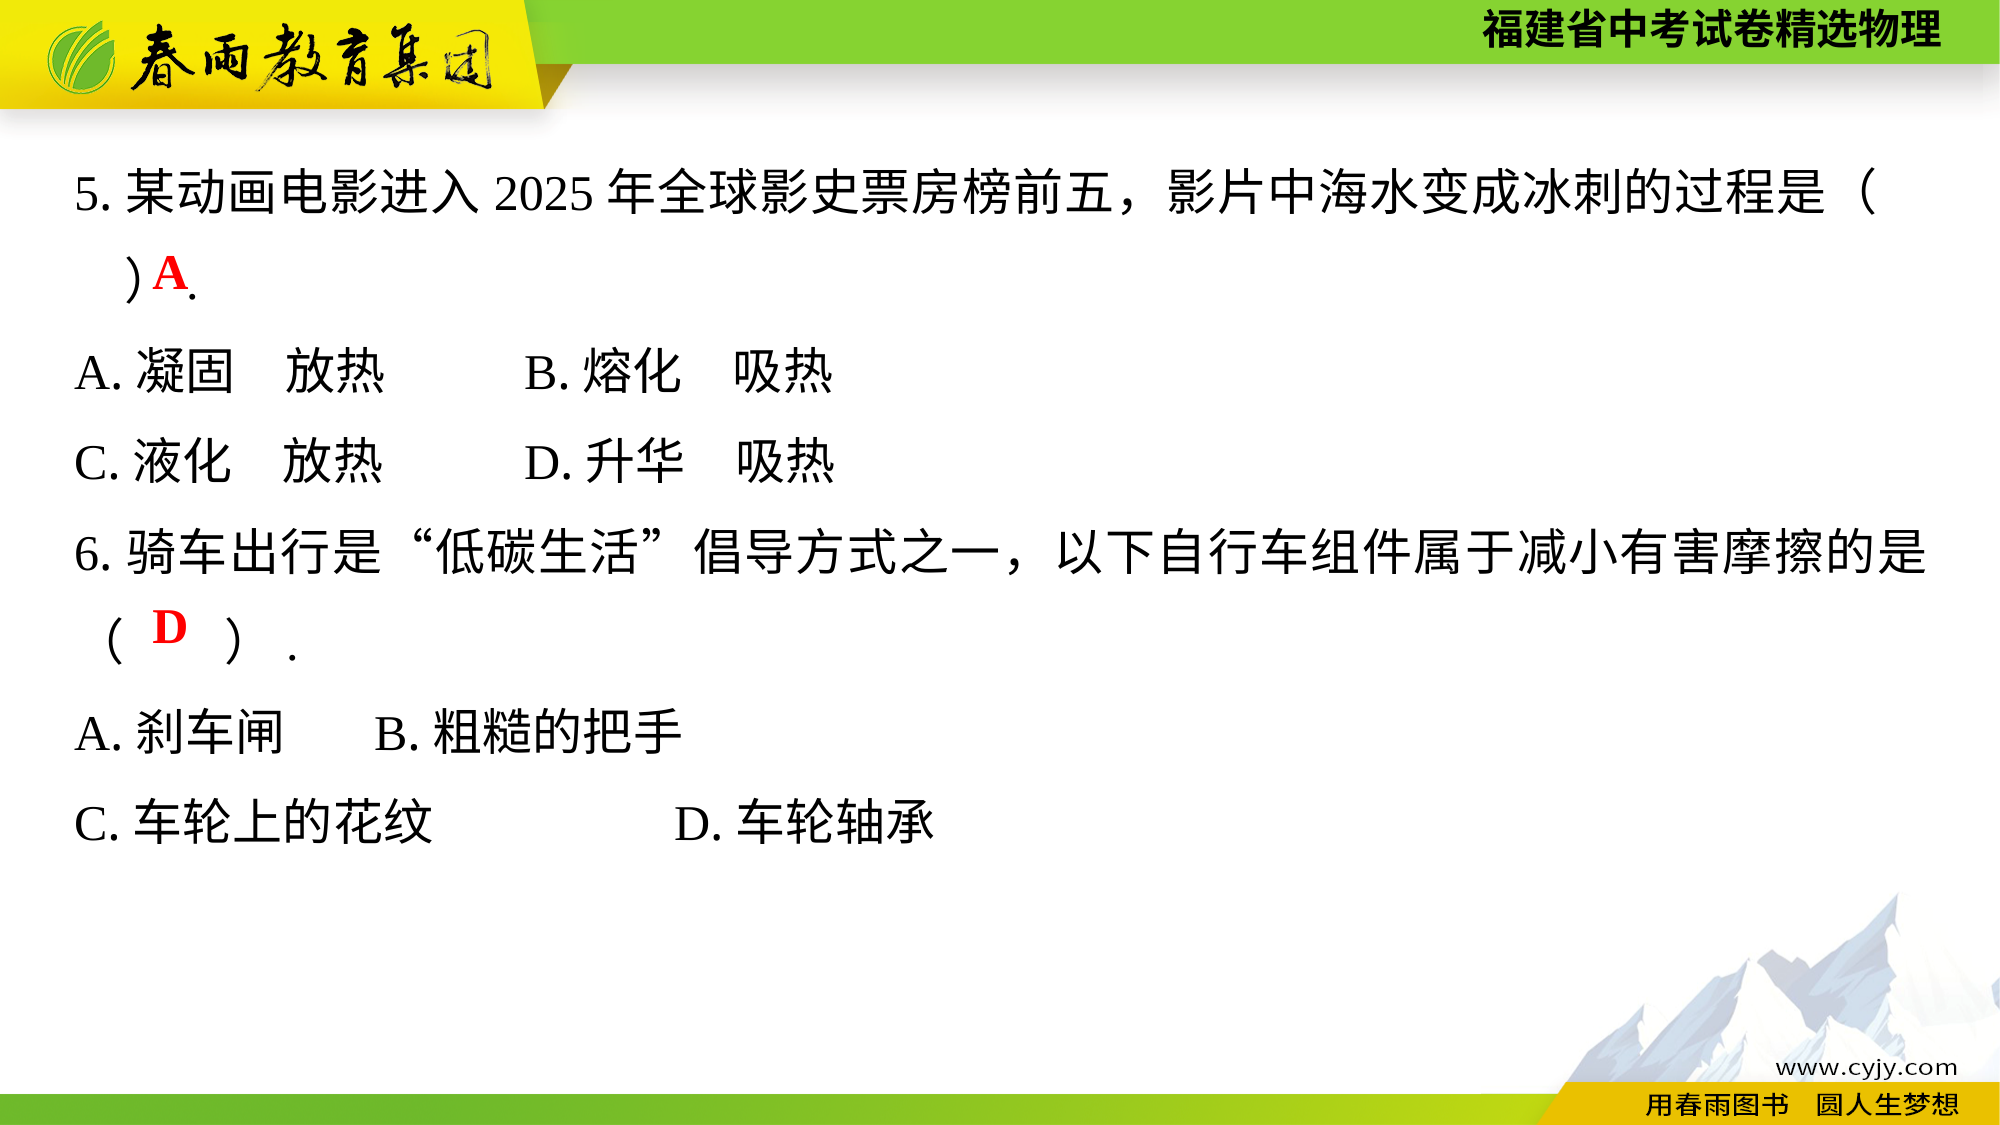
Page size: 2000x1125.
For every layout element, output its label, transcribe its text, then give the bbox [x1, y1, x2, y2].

picture [0, 0, 2000, 1125]
text_box D [137, 586, 202, 661]
text_box A [137, 231, 202, 307]
list 5.某动画电影进入2025年全球影史票房榜前五，影片中海水变成冰刺的过程是（ ）. A.凝固 放热 B.熔化 吸热 C.液化 放热 D.升华 吸热 6.骑车出行是“低碳生活”倡导方式之一，以下自行车组件属于减小有害摩擦的是（ ）. A.刹车闸 B.粗糙的把手 C.车轮上的花纹 D.车轮轴承 [59, 122, 1944, 854]
